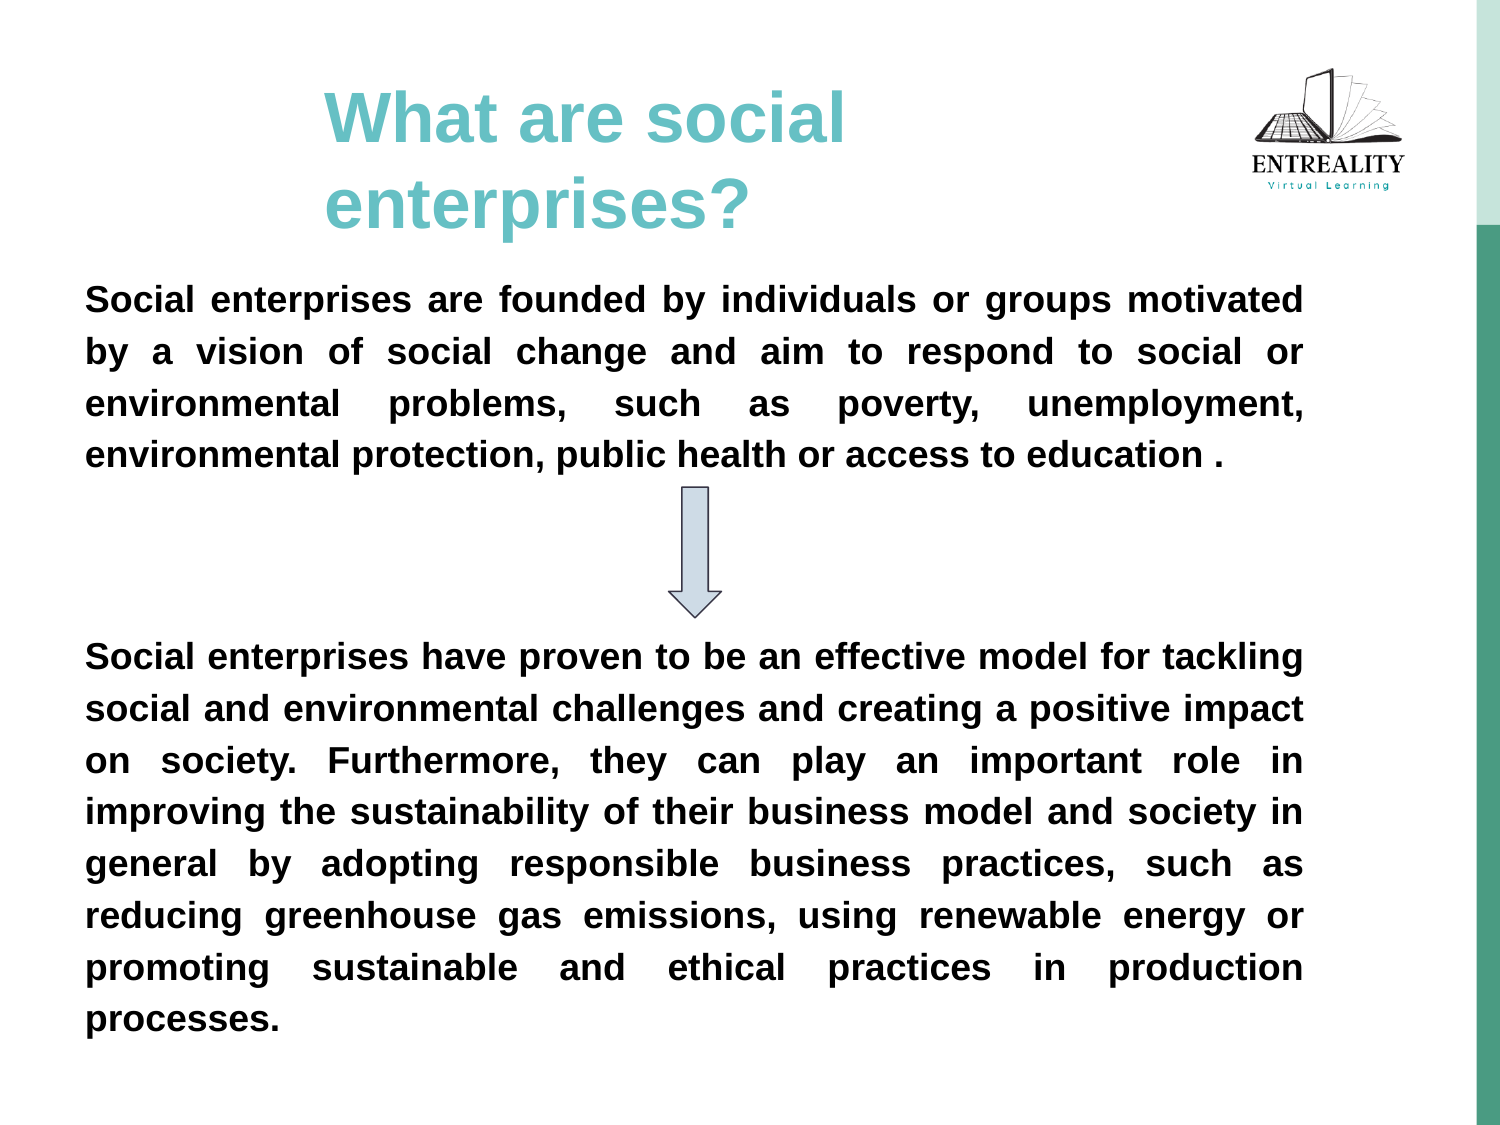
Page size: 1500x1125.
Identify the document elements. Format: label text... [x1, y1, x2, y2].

picture [1198, 0, 1458, 259]
text_box [668, 487, 722, 618]
title What are social enterprises? [309, 62, 1025, 251]
list Social enterprises are founded by individuals or groups motivated by a vision of social change and aim to respond to social or environmental problems, such as poverty, unemployment, environmental protection, public health or access to education . Social enterprises have proven to be an effective model for tackling social and environmental challenges and creating a positive impact on society. Furthermore, they can play an important role in improving the sustainability of their business model and society in general by adopting responsible business practices, such as reducing greenhouse gas emissions, using renewable energy or promoting sustainable and ethical practices in production processes. [70, 261, 1321, 979]
